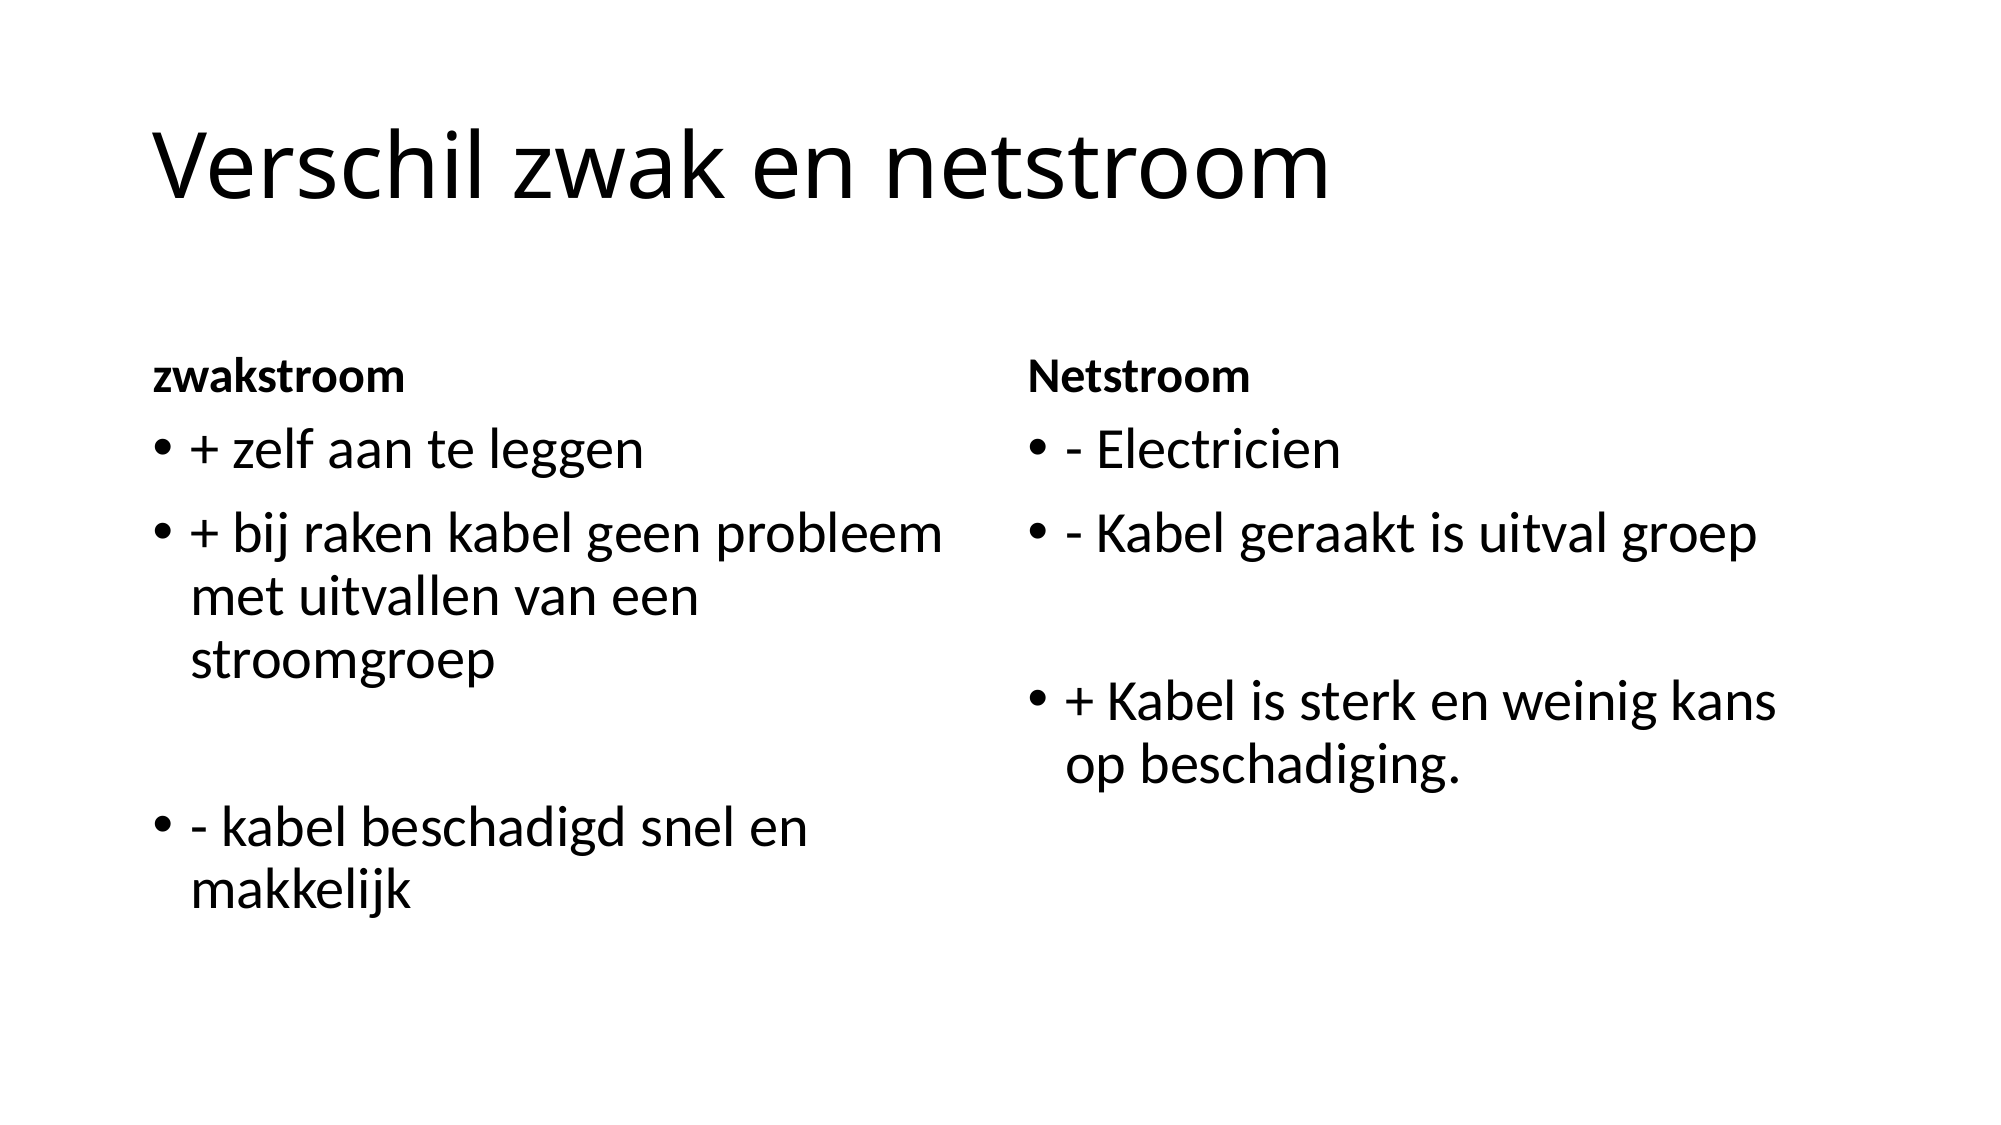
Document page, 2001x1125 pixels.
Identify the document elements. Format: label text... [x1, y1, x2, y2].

list zwakstroom [137, 275, 984, 410]
list Netstroom [1012, 275, 1863, 410]
title Verschil zwak en netstroom [137, 59, 1863, 278]
list + zelf aan te leggen + bij raken kabel geen probleem met uitvallen van een stroomgroep - kabel beschadigd snel en makkelijk [137, 410, 984, 1016]
list - Electricien - Kabel geraakt is uitval groep + Kabel is sterk en weinig kans op beschadiging. [1012, 410, 1863, 1016]
